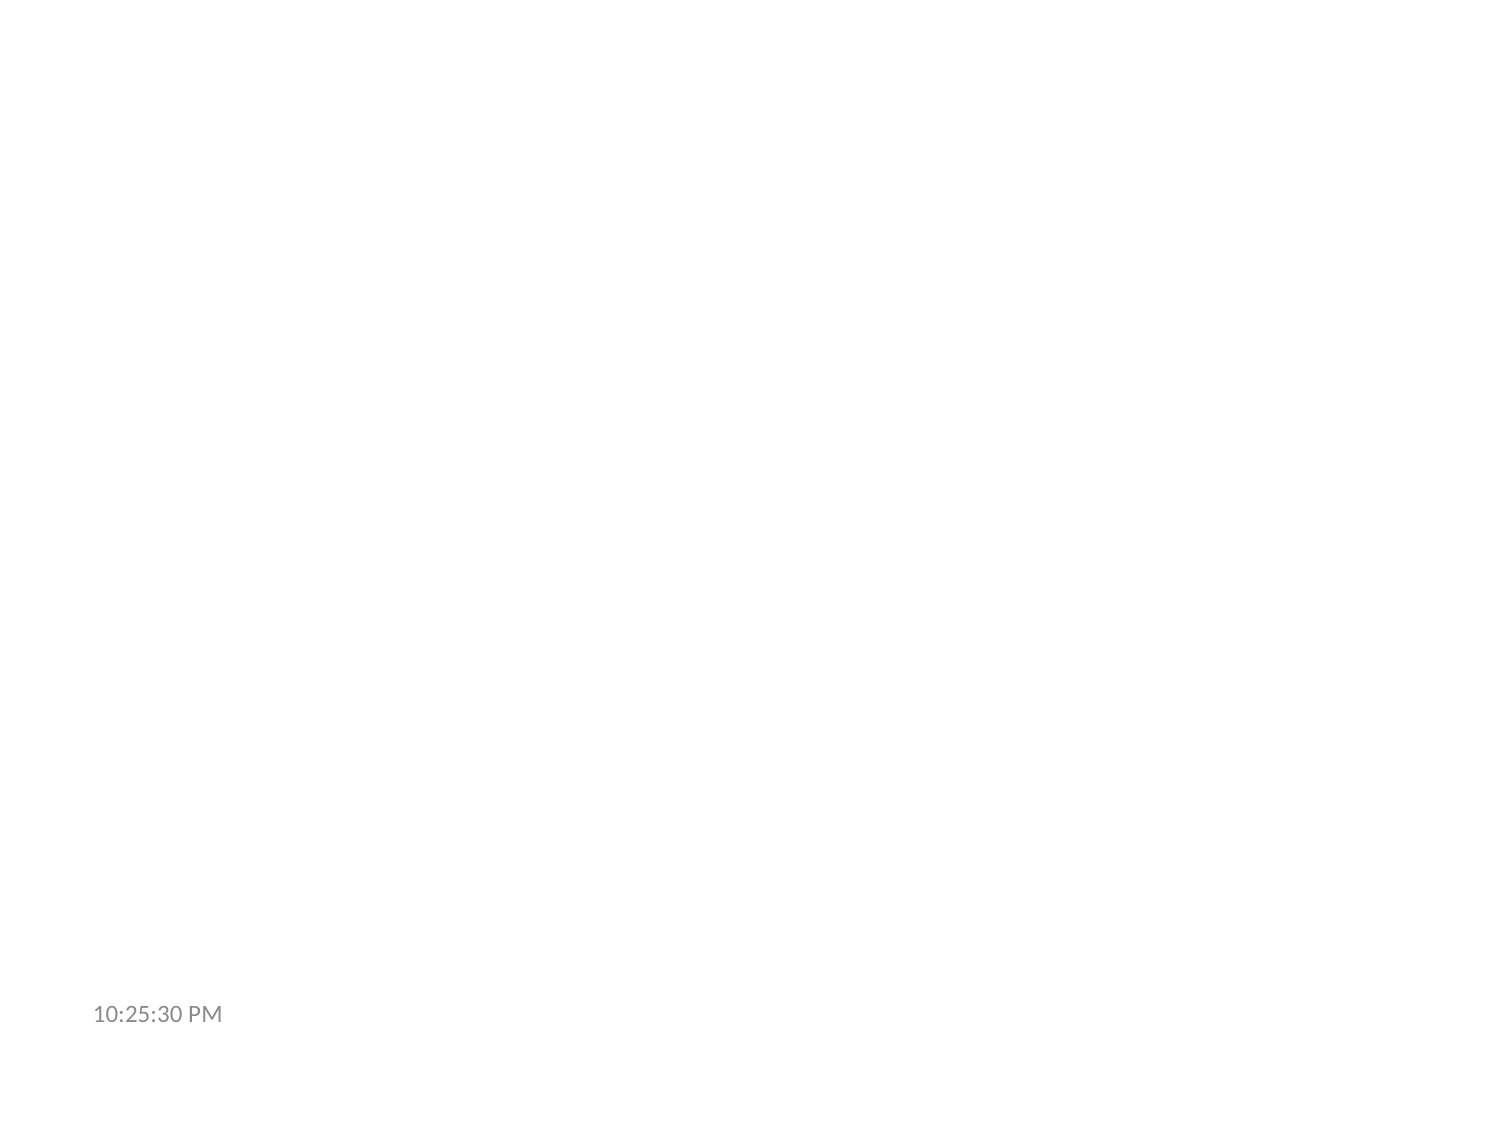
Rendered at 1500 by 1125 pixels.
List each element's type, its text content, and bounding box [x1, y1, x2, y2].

text_box 3:35:09 PM [77, 982, 428, 1043]
